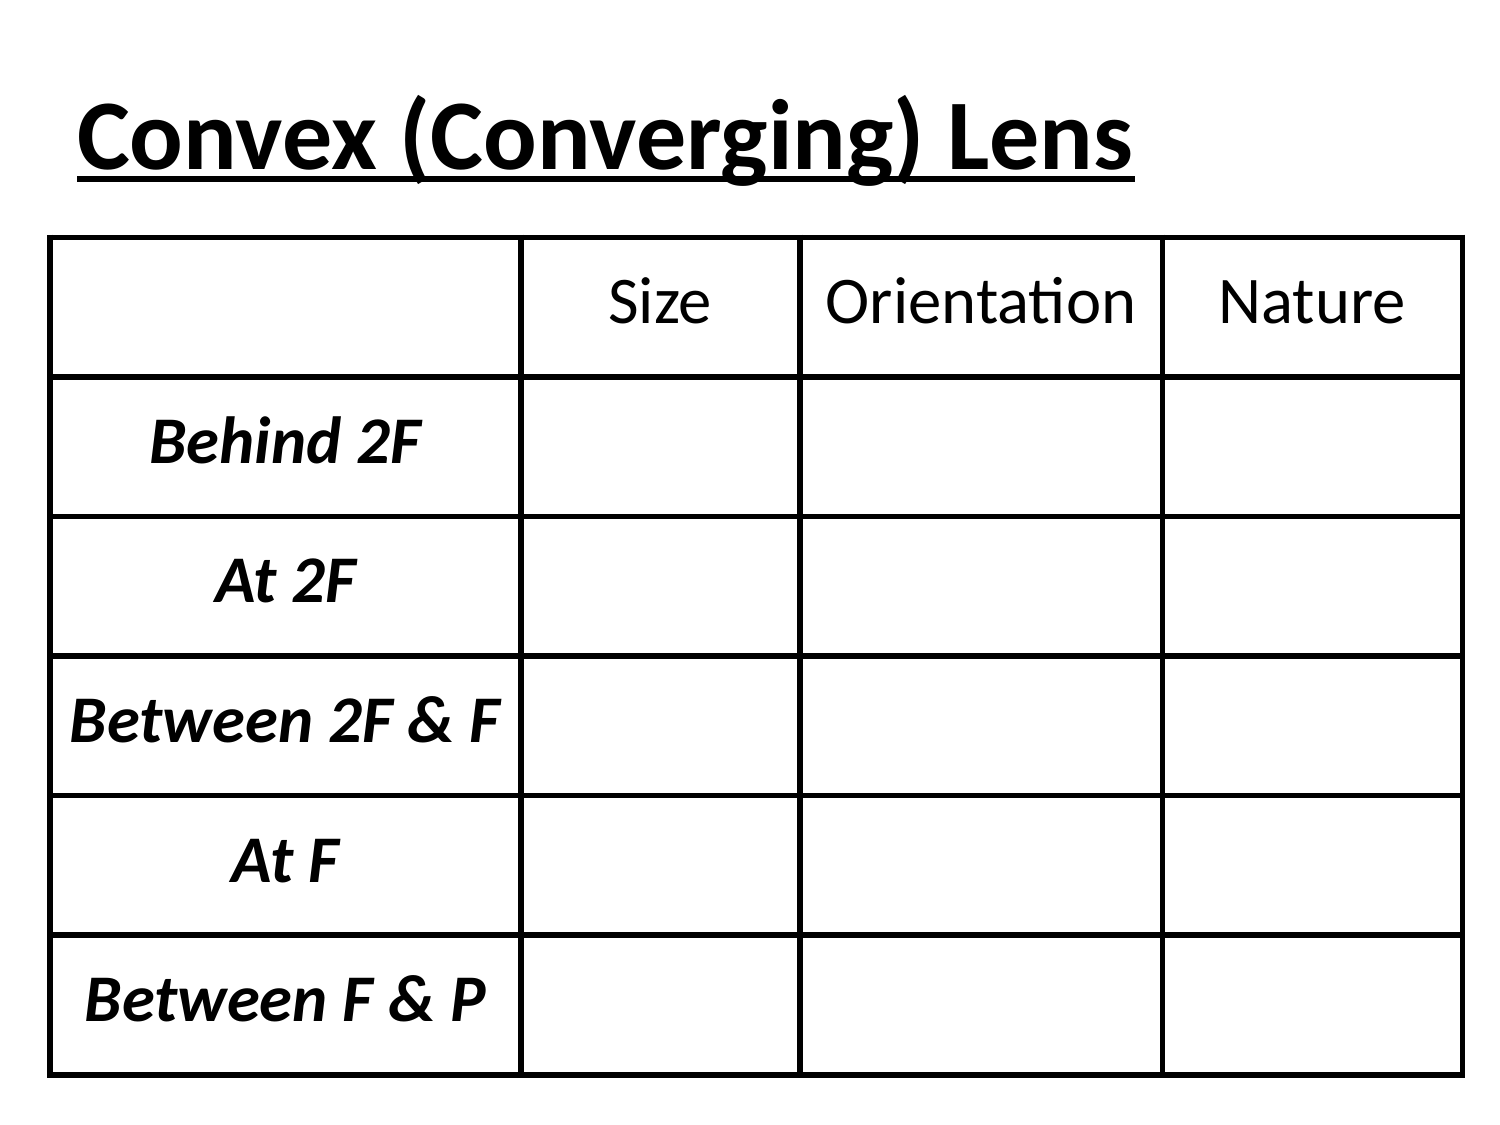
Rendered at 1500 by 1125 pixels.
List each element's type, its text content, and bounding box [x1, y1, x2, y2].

table_cell [803, 380, 1160, 514]
table_header Nature [1165, 240, 1460, 374]
table_cell [803, 659, 1160, 793]
text_box Convex (Converging) Lens [62, 62, 1400, 198]
table_cell [803, 798, 1160, 932]
table_cell [524, 938, 797, 1072]
table_cell Between F & P [53, 938, 518, 1072]
table_cell [524, 519, 797, 653]
table_cell At F [53, 798, 518, 932]
table_cell [524, 380, 797, 514]
table_cell Between 2F & F [53, 659, 518, 793]
table_cell [1165, 519, 1460, 653]
table_cell At 2F [53, 519, 518, 653]
table_header Size [524, 240, 797, 374]
table_cell [803, 938, 1160, 1072]
table_cell Behind 2F [53, 380, 518, 514]
table_cell [803, 519, 1160, 653]
table_cell [1165, 938, 1460, 1072]
table_cell [1165, 380, 1460, 514]
table_cell [1165, 659, 1460, 793]
table_cell [524, 659, 797, 793]
table_cell [524, 798, 797, 932]
table_header [53, 240, 518, 374]
table_cell [1165, 798, 1460, 932]
table_header Orientation [803, 240, 1160, 374]
